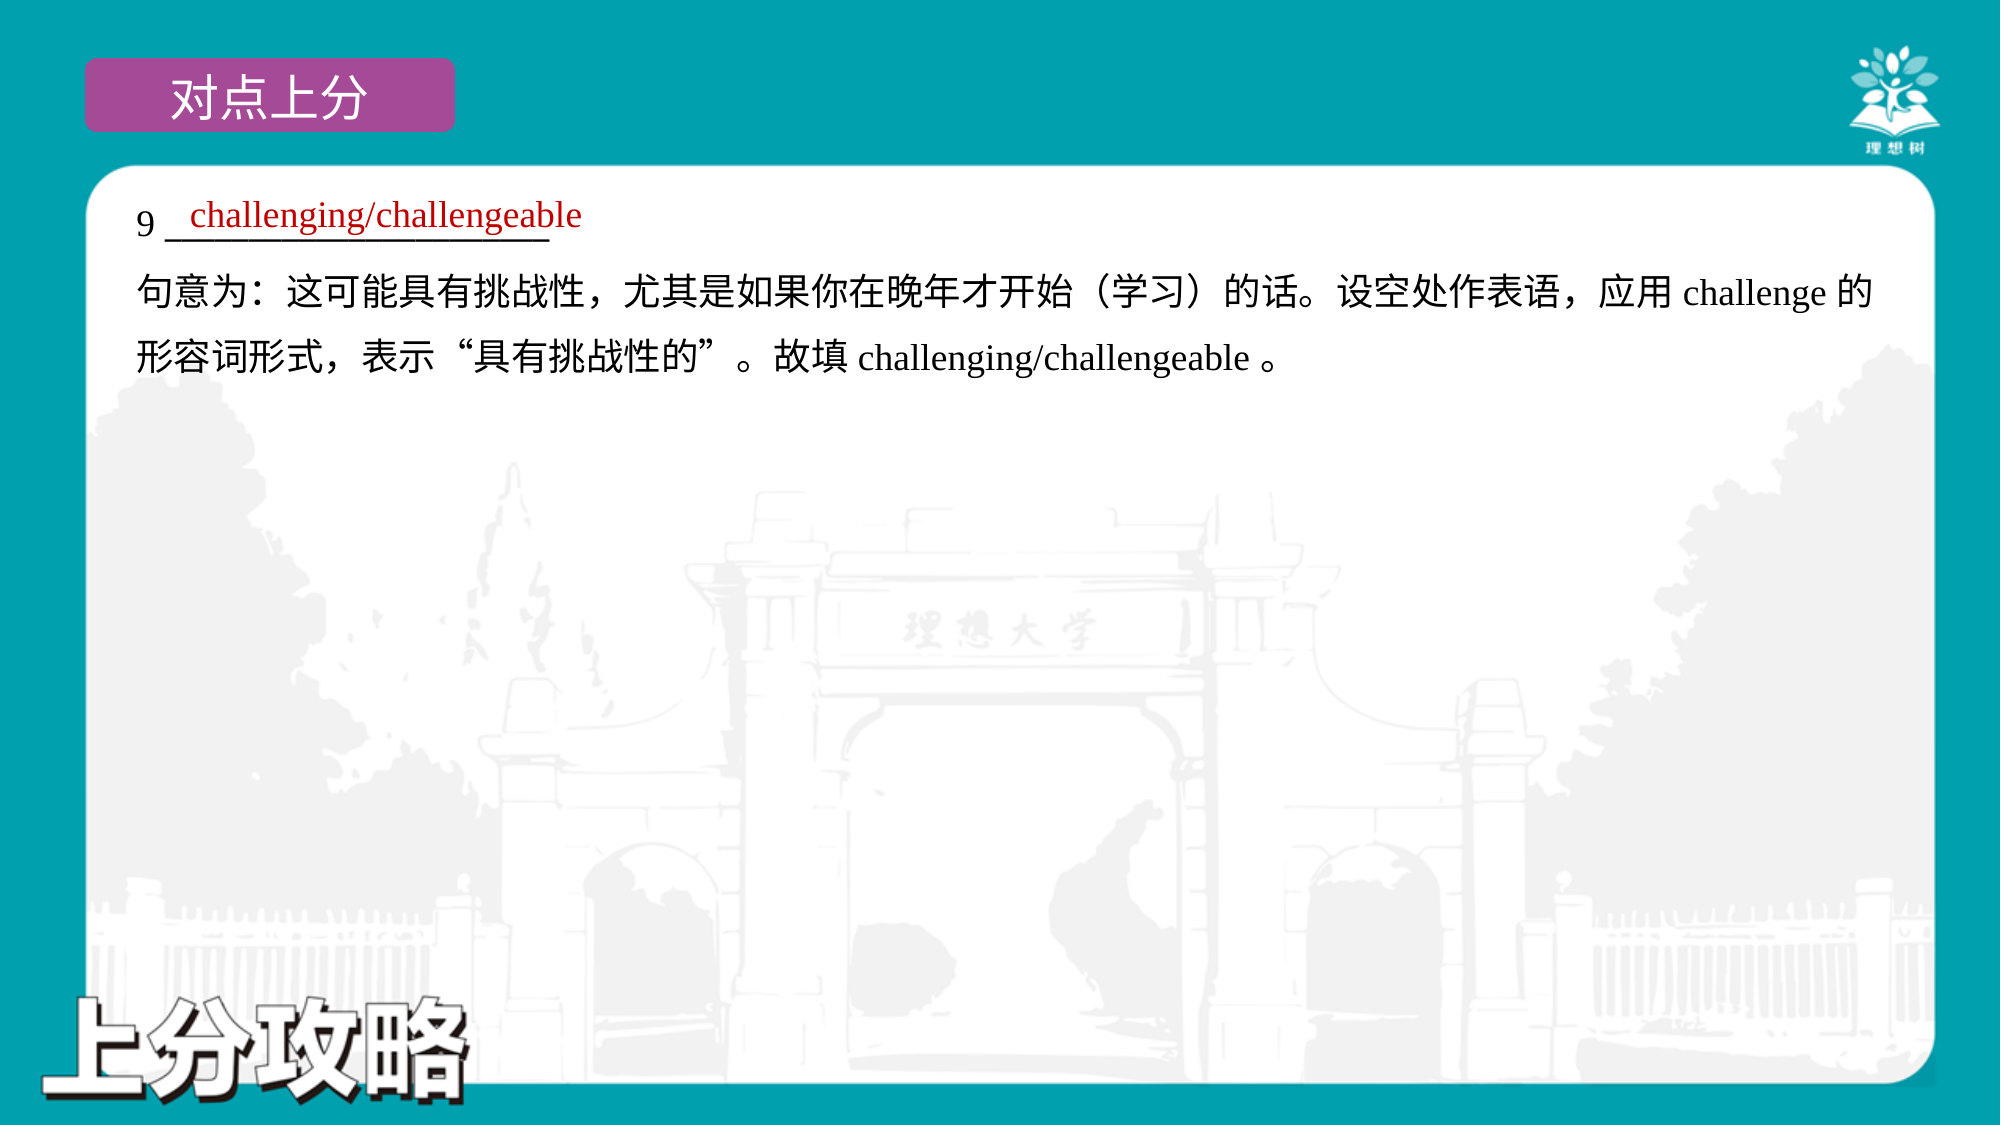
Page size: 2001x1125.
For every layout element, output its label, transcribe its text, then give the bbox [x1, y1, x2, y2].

text_box 句意为：这可能具有挑战性，尤其是如果你在晚年才开始（学习）的话。设空处作表语，应用challenge的 形容词形式，表示“具有挑战性的”。故填challenging/challengeable。 [136, 244, 1865, 372]
picture [0, 0, 2000, 1125]
text_box 9 _______________________ [136, 176, 1865, 237]
text_box challenging/challengeable [176, 168, 596, 228]
